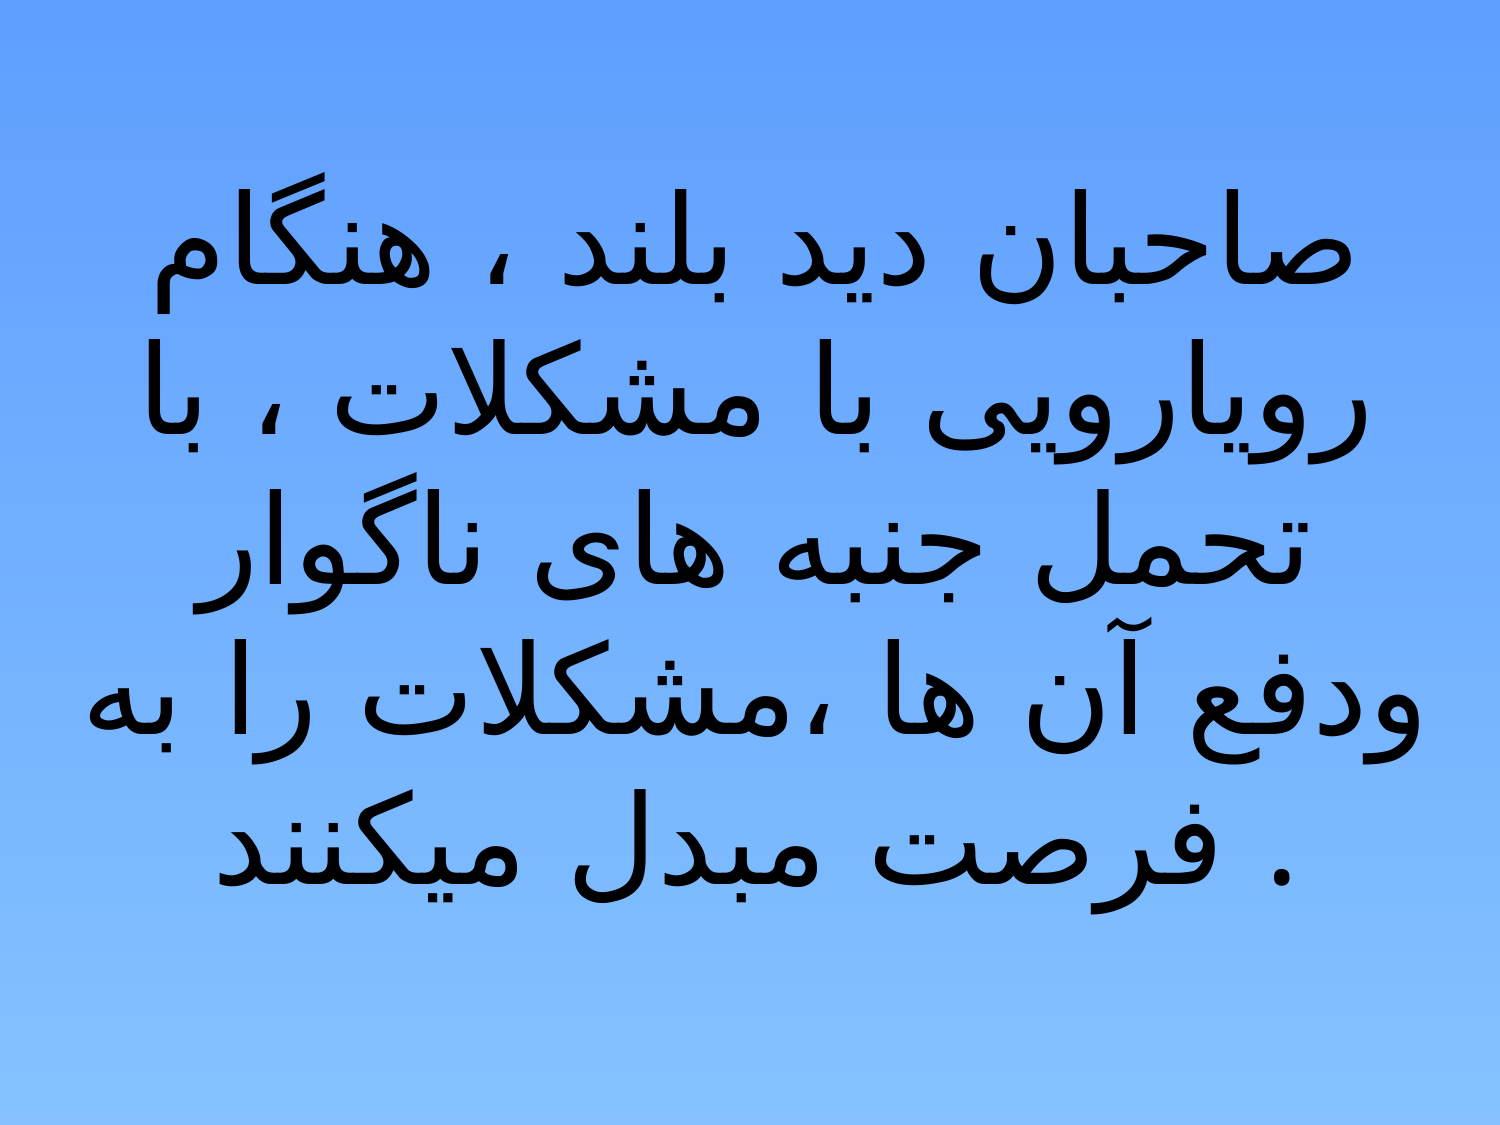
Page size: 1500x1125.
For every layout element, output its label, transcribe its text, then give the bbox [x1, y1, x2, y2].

text_box صاحبان دید بلند ، هنگام رویارویی با مشکلات ، با تحمل جنبه های ناگوار ودفع آن ها ،مشکلات را به فرصت مبدل میکنند . [46, 152, 1465, 918]
